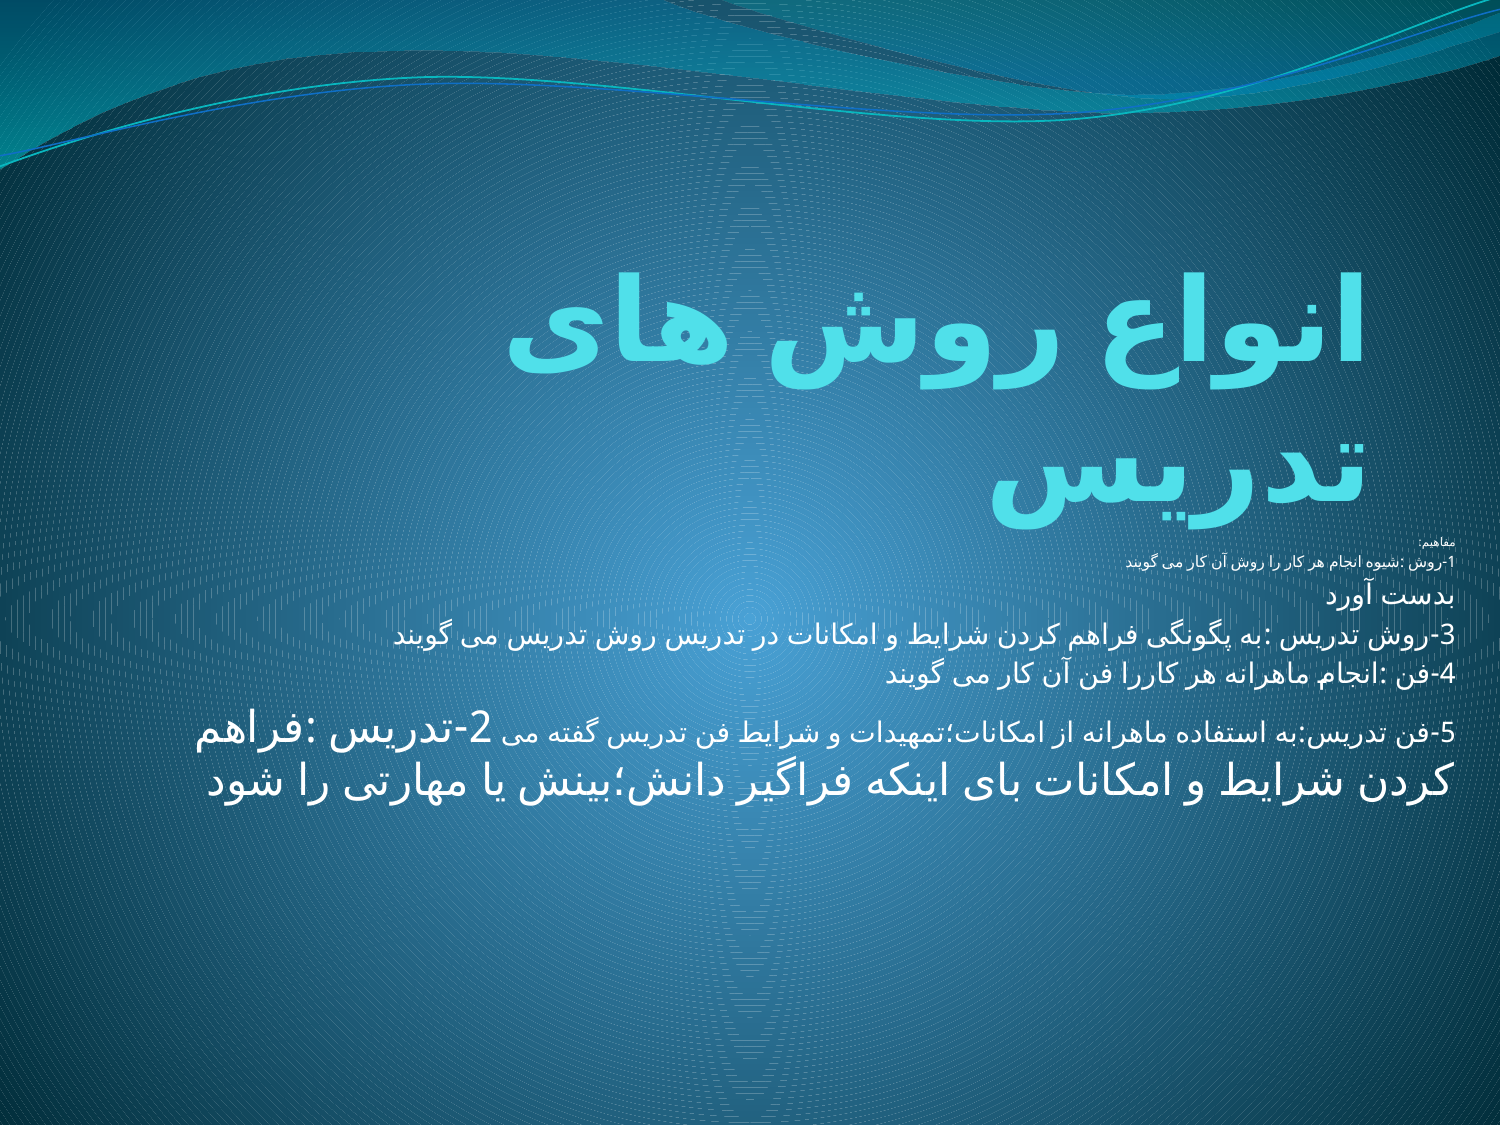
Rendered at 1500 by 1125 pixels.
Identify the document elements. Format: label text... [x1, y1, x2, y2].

title انواع روش های تدریس [87, 224, 1376, 525]
subtitle مفاهیم: 1-روش :شیوه انجام هر کار را روش آن کار می گویند بدست آورد 3-روش تدریس :به پگونگی فراهم کردن شرایط و امکانات در تدریس روش تدریس می گویند 4-فن :انجام ماهرانه هر کاررا فن آن کار می گویند 5-فن تدریس:به استفاده ماهرانه از امکانات؛تمهیدات و شرایط فن تدریس گفته می 2-تدریس :فراهم کردن شرایط و امکانات بای اینکه فراگیر دانش؛بینش یا مهارتی را شود [87, 527, 1459, 818]
